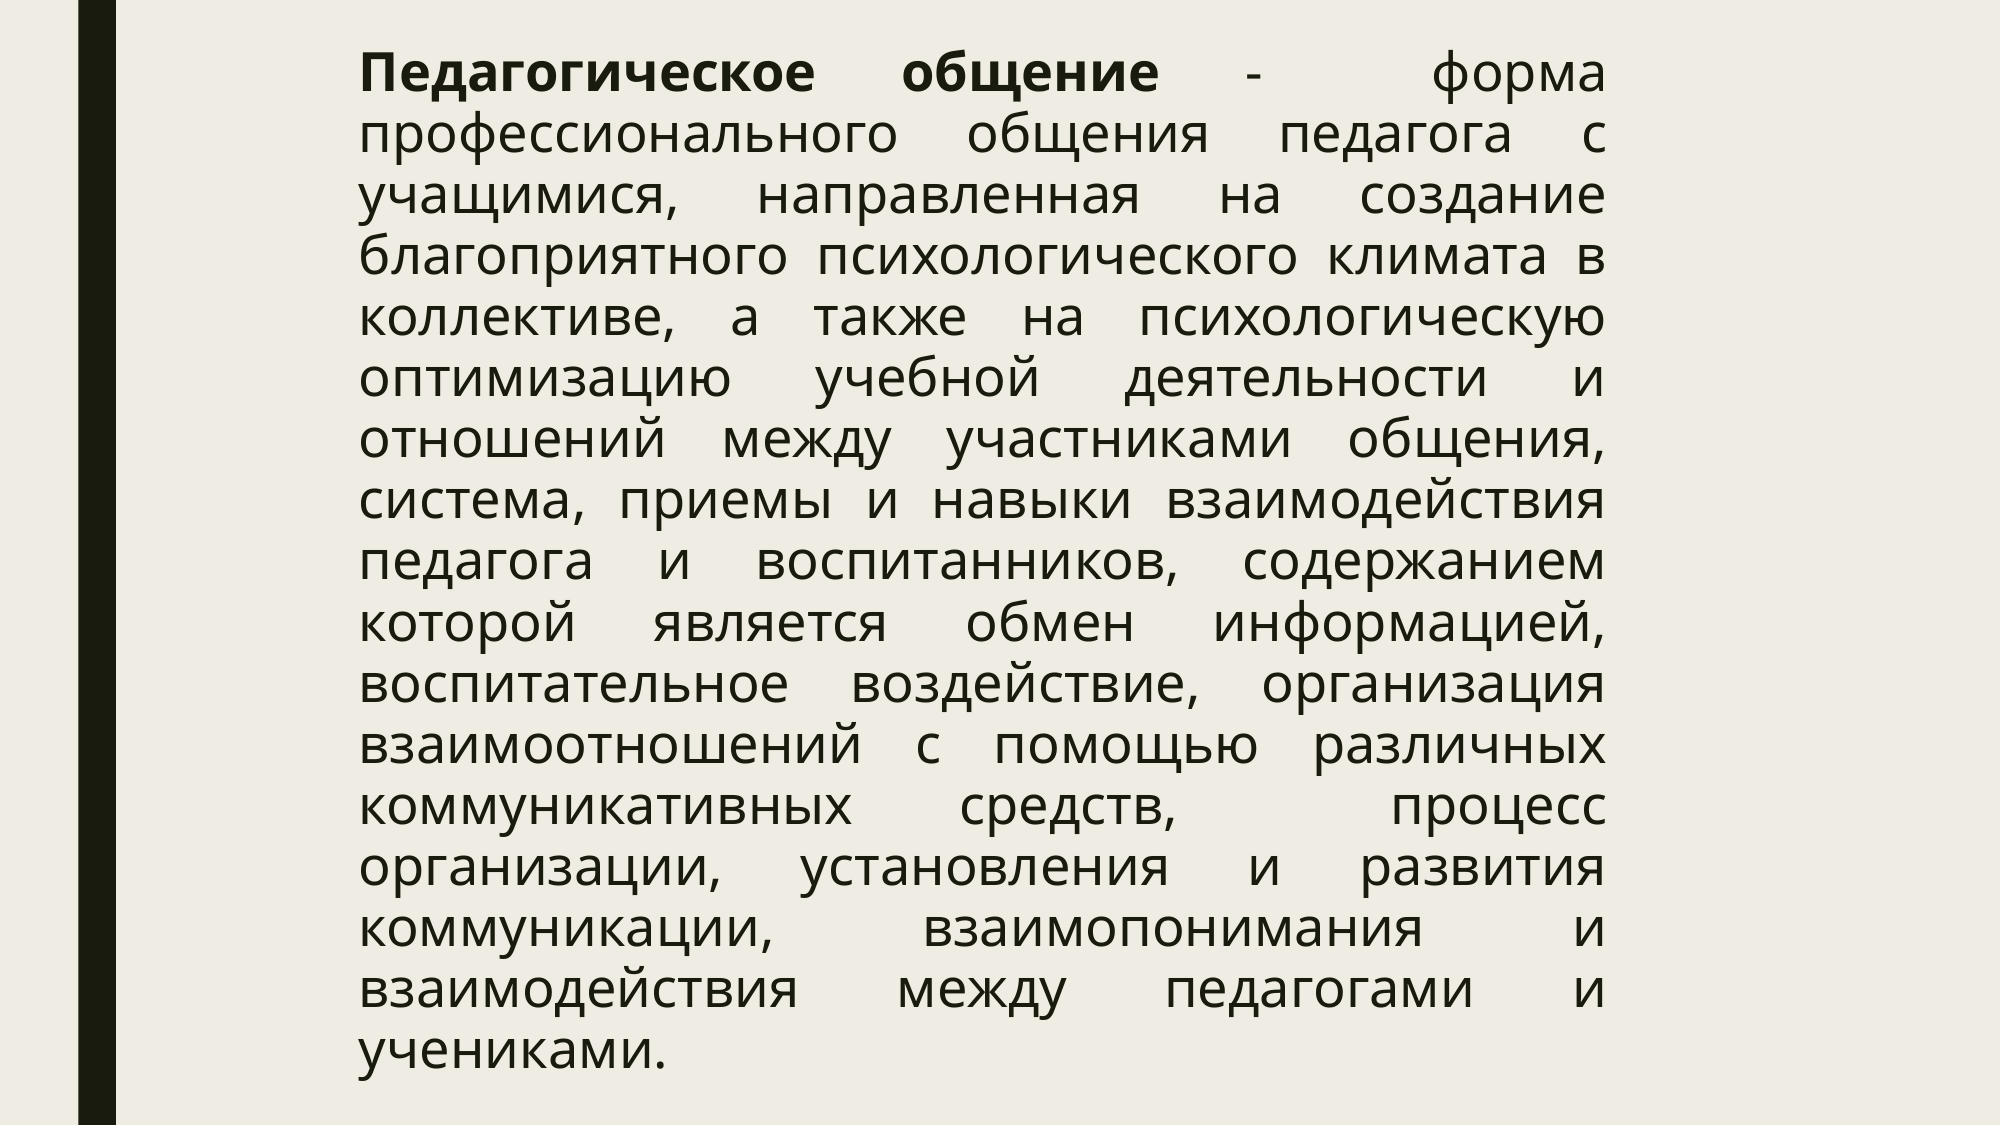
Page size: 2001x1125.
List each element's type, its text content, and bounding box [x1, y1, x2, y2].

list Педагогическое общение - форма профессионального общения педагога с учащимися, направленная на создание благоприятного психологического климата в коллективе, а также на психологическую оптимизацию учебной деятельности и отношений между участниками общения, система, приемы и навыки взаимодействия педагога и воспитанников, содержанием которой является обмен информацией, воспитательное воздействие, организация взаимоотношений с помощью различных коммуникативных средств, процесс организации, установления и развития коммуникации, взаимопонимания и взаимодействия между педагогами и учениками. [343, 35, 1624, 1079]
